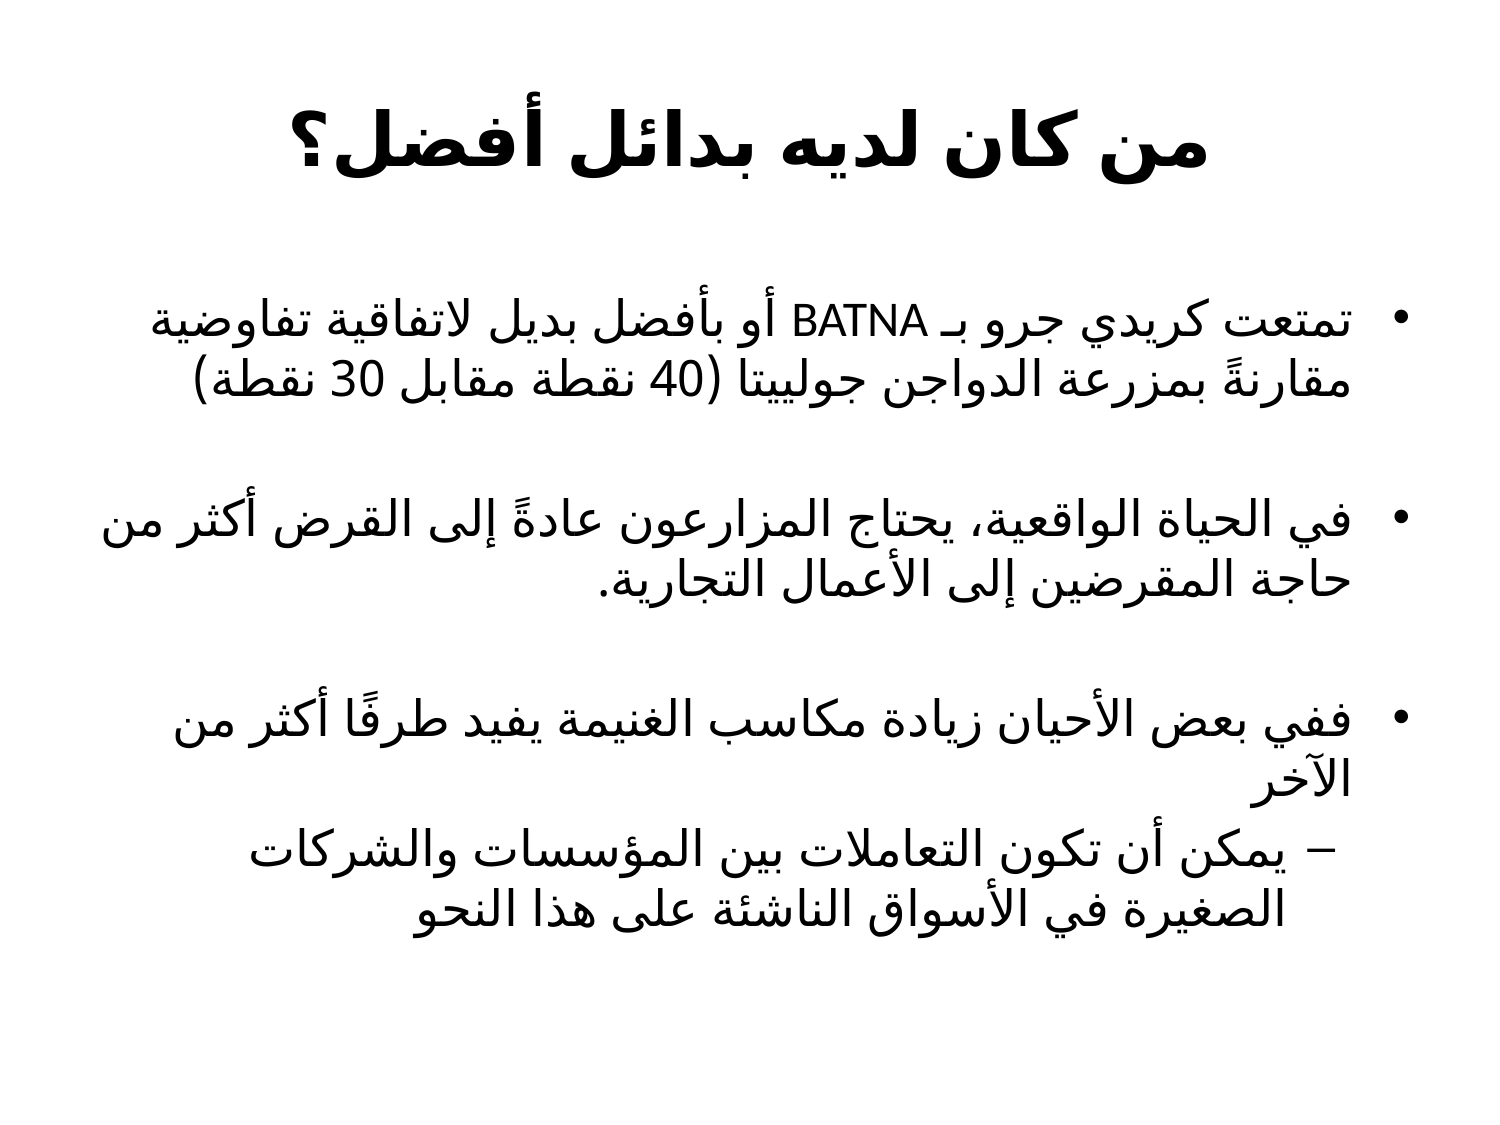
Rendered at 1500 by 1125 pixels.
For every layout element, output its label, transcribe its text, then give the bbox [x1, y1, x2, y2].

list تمتعت كريدي جرو بـ BATNA أو بأفضل بديل لاتفاقية تفاوضية مقارنةً بمزرعة الدواجن جولييتا (40 نقطة مقابل 30 نقطة) في الحياة الواقعية، يحتاج المزارعون عادةً إلى القرض أكثر من حاجة المقرضين إلى الأعمال التجارية. ففي بعض الأحيان زيادة مكاسب الغنيمة يفيد طرفًا أكثر من الآخر يمكن أن تكون التعاملات بين المؤسسات والشركات الصغيرة في الأسواق الناشئة على هذا النحو [75, 278, 1425, 1022]
title من كان لديه بدائل أفضل؟ [75, 42, 1425, 231]
